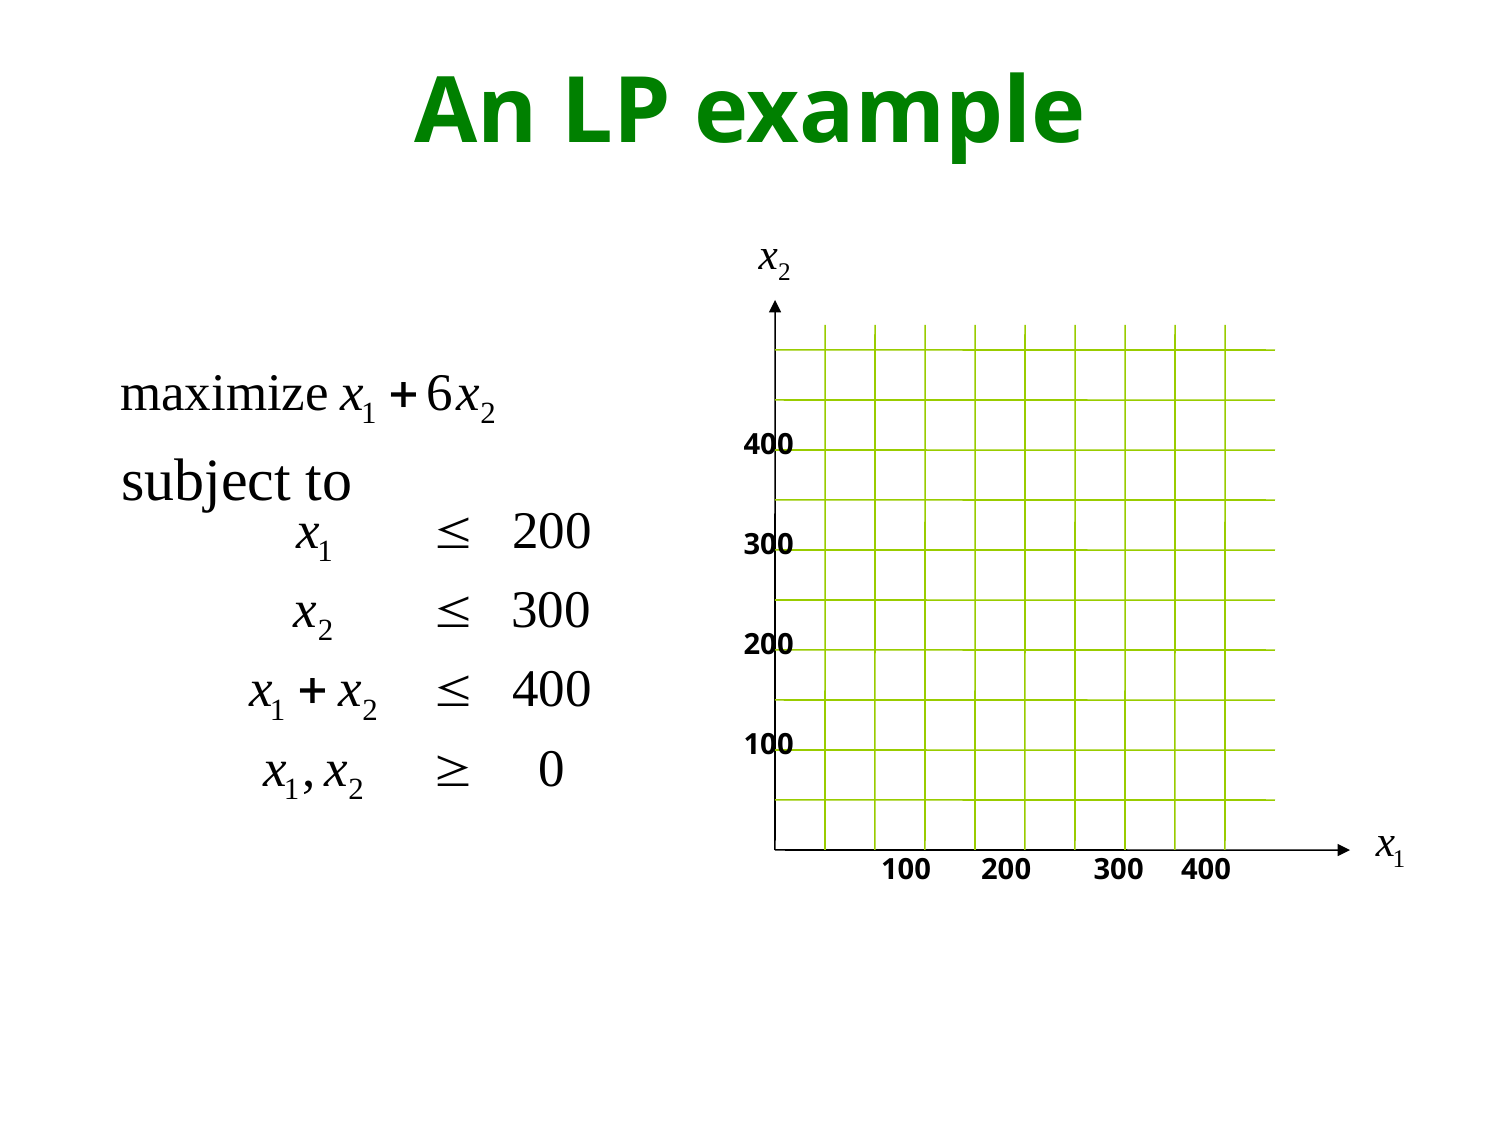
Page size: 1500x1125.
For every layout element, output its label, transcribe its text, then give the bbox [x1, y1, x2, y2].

title An LP example [74, 12, 1426, 201]
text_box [113, 444, 365, 526]
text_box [238, 494, 602, 813]
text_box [699, 225, 1411, 901]
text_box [112, 357, 506, 433]
